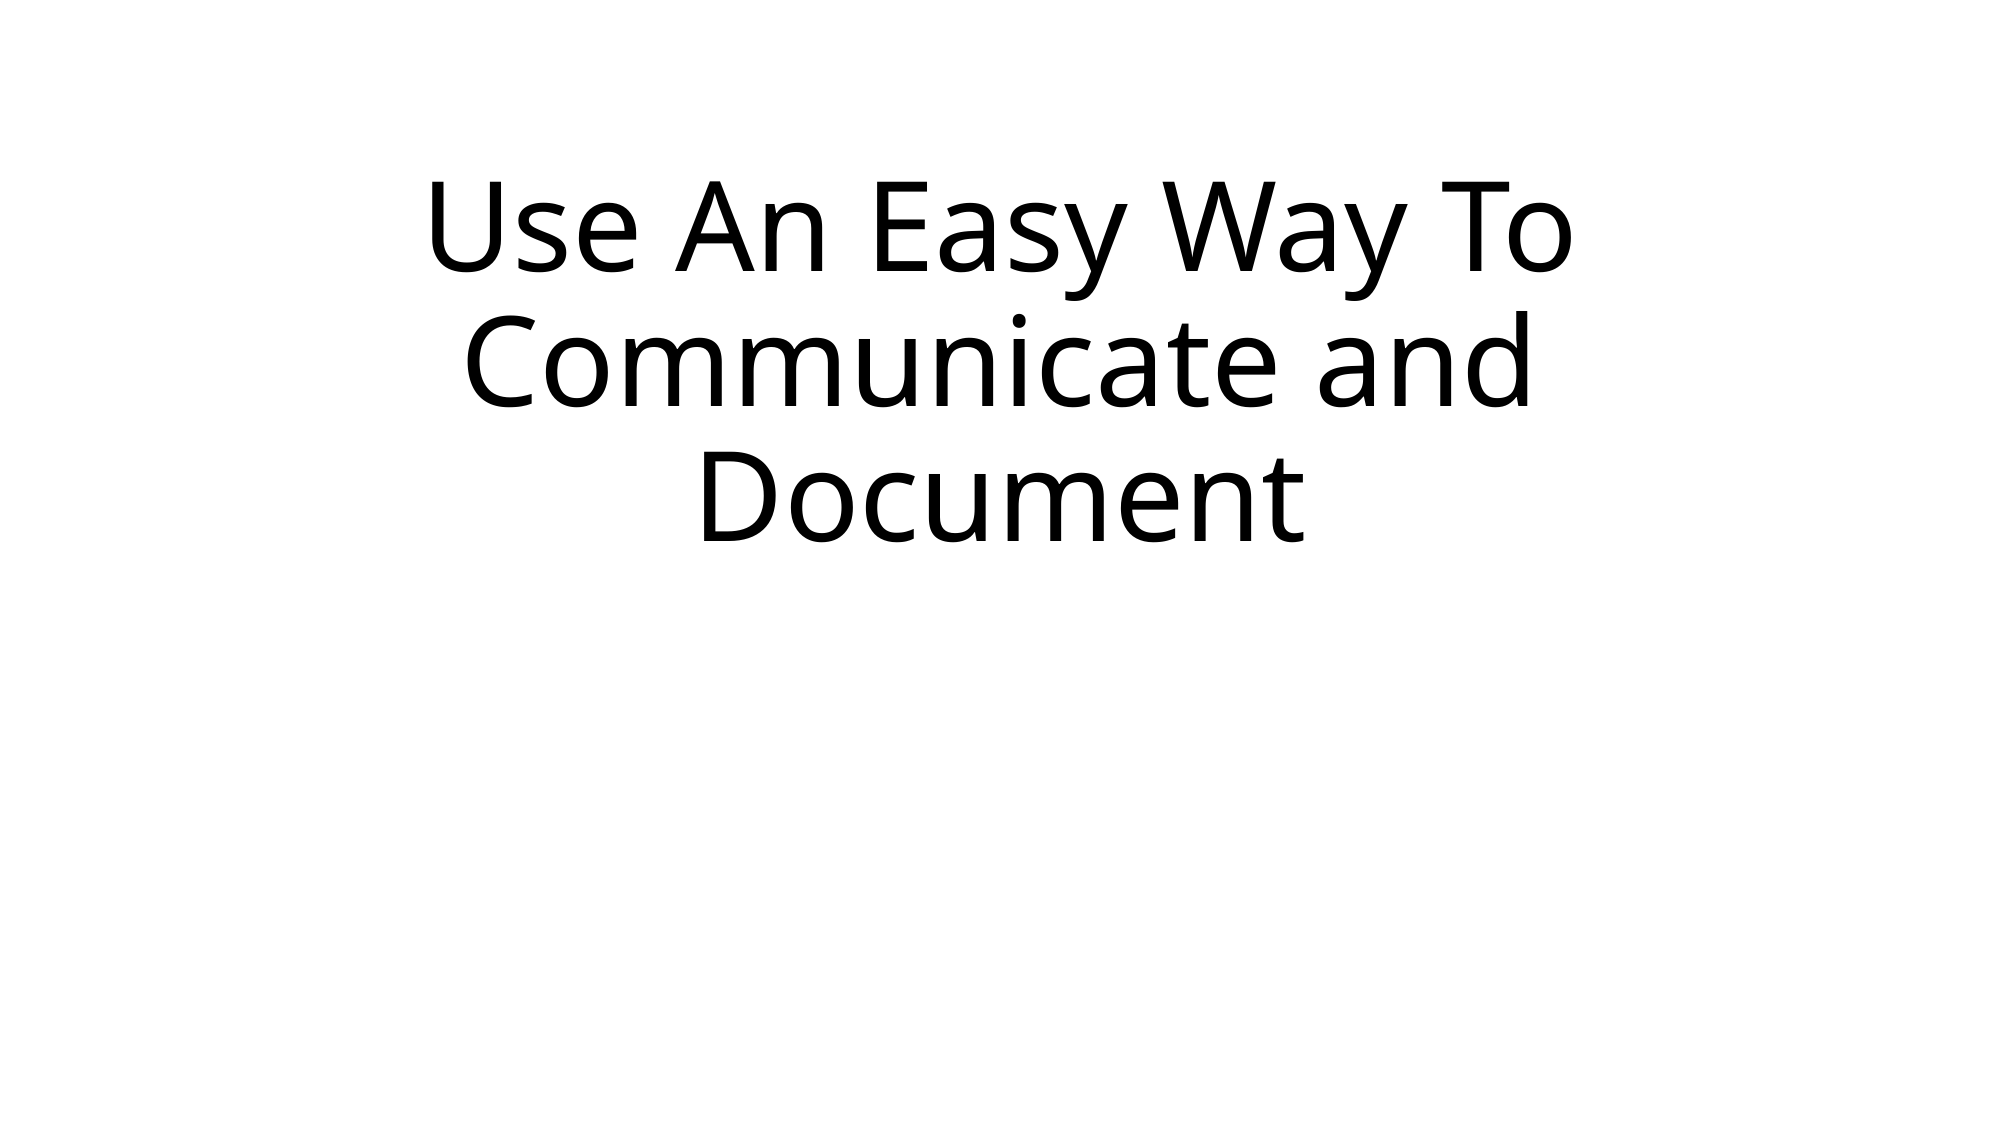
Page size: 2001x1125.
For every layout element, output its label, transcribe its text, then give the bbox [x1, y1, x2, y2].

title Use An Easy Way To Communicate and Document [249, 184, 1750, 576]
